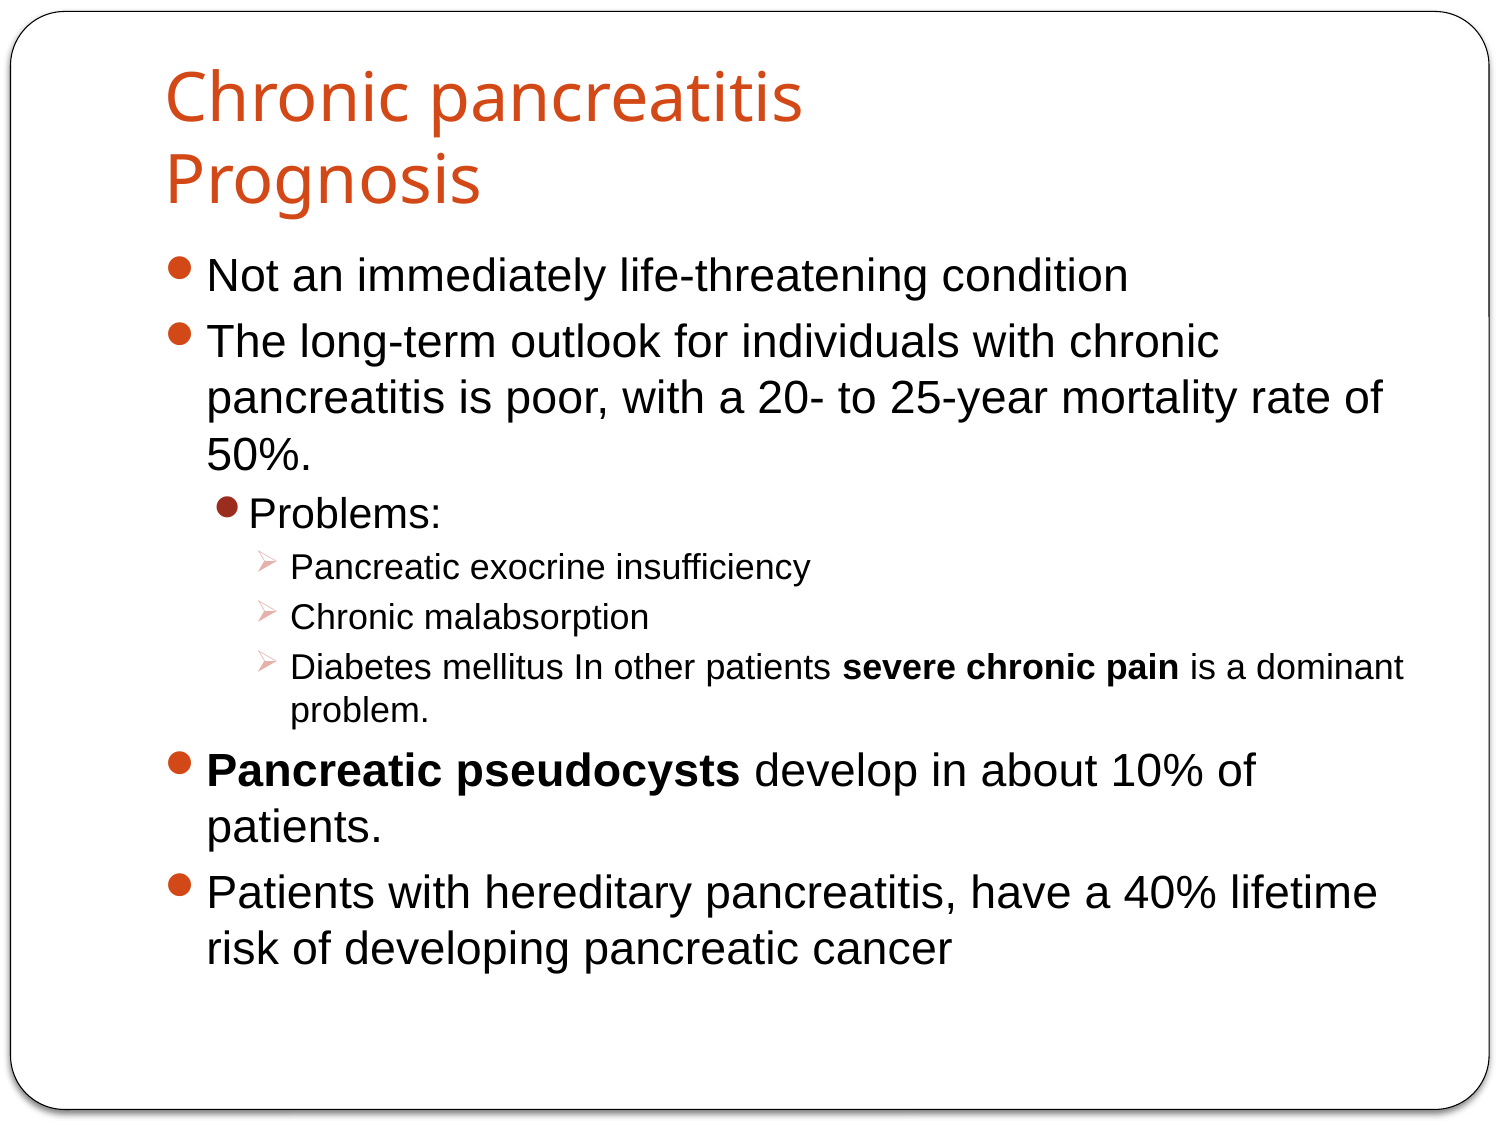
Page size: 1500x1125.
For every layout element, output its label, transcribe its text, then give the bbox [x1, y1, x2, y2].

list Not an immediately life-threatening condition The long-term outlook for individuals with chronic pancreatitis is poor, with a 20- to 25-year mortality rate of 50%. Problems: Pancreatic exocrine insufficiency Chronic malabsorption Diabetes mellitus In other patients severe chronic pain is a dominant problem. Pancreatic pseudocysts develop in about 10% of patients. Patients with hereditary pancreatitis, have a 40% lifetime risk of developing pancreatic cancer [150, 237, 1425, 988]
title Chronic pancreatitis Prognosis [150, 45, 1425, 233]
